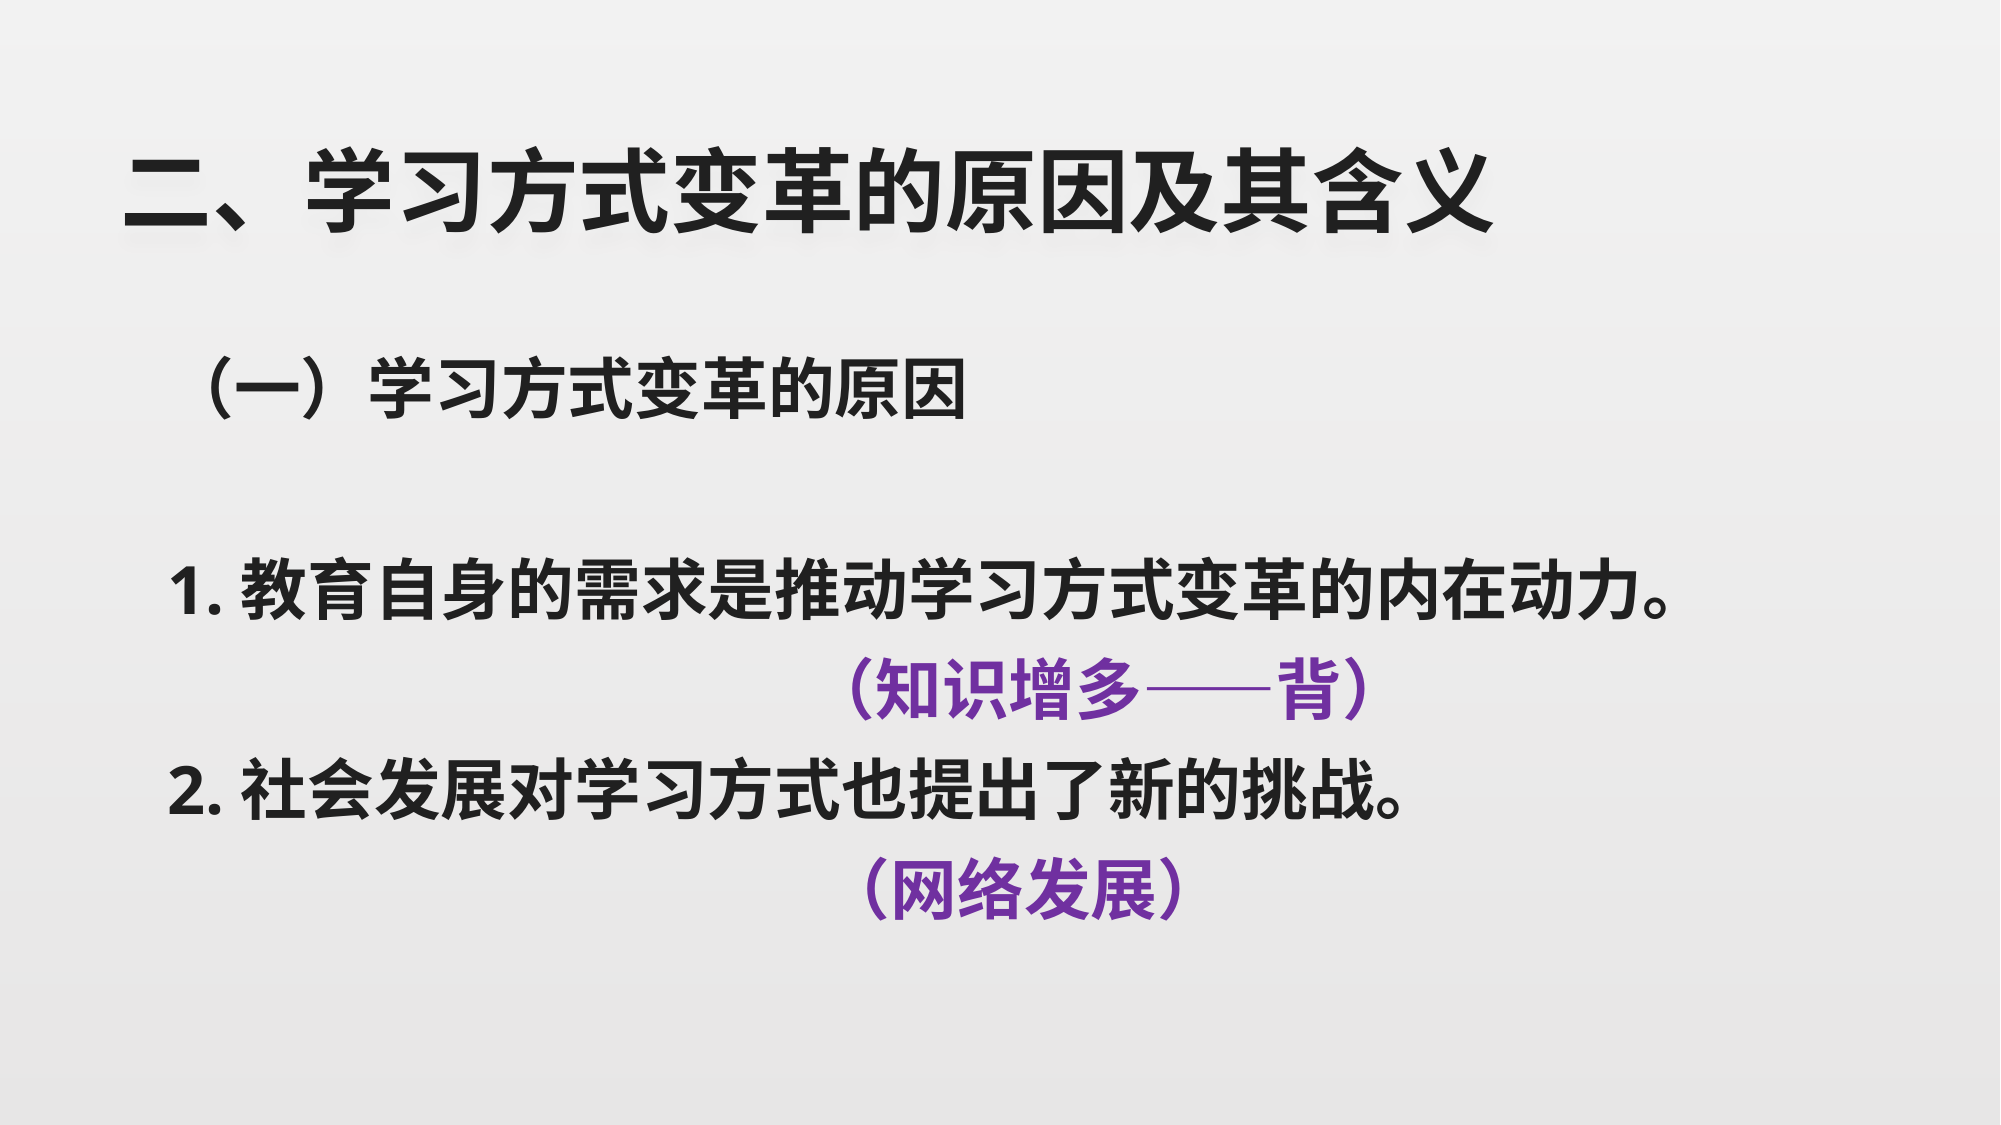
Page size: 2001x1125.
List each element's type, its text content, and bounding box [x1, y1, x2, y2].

title 二、学习方式变革的原因及其含义 [100, 102, 1900, 290]
list （一）学习方式变革的原因 1.教育自身的需求是推动学习方式变革的内在动力。 （知识增多——背） 2.社会发展对学习方式也提出了新的挑战。 （网络发展） [147, 317, 1722, 983]
